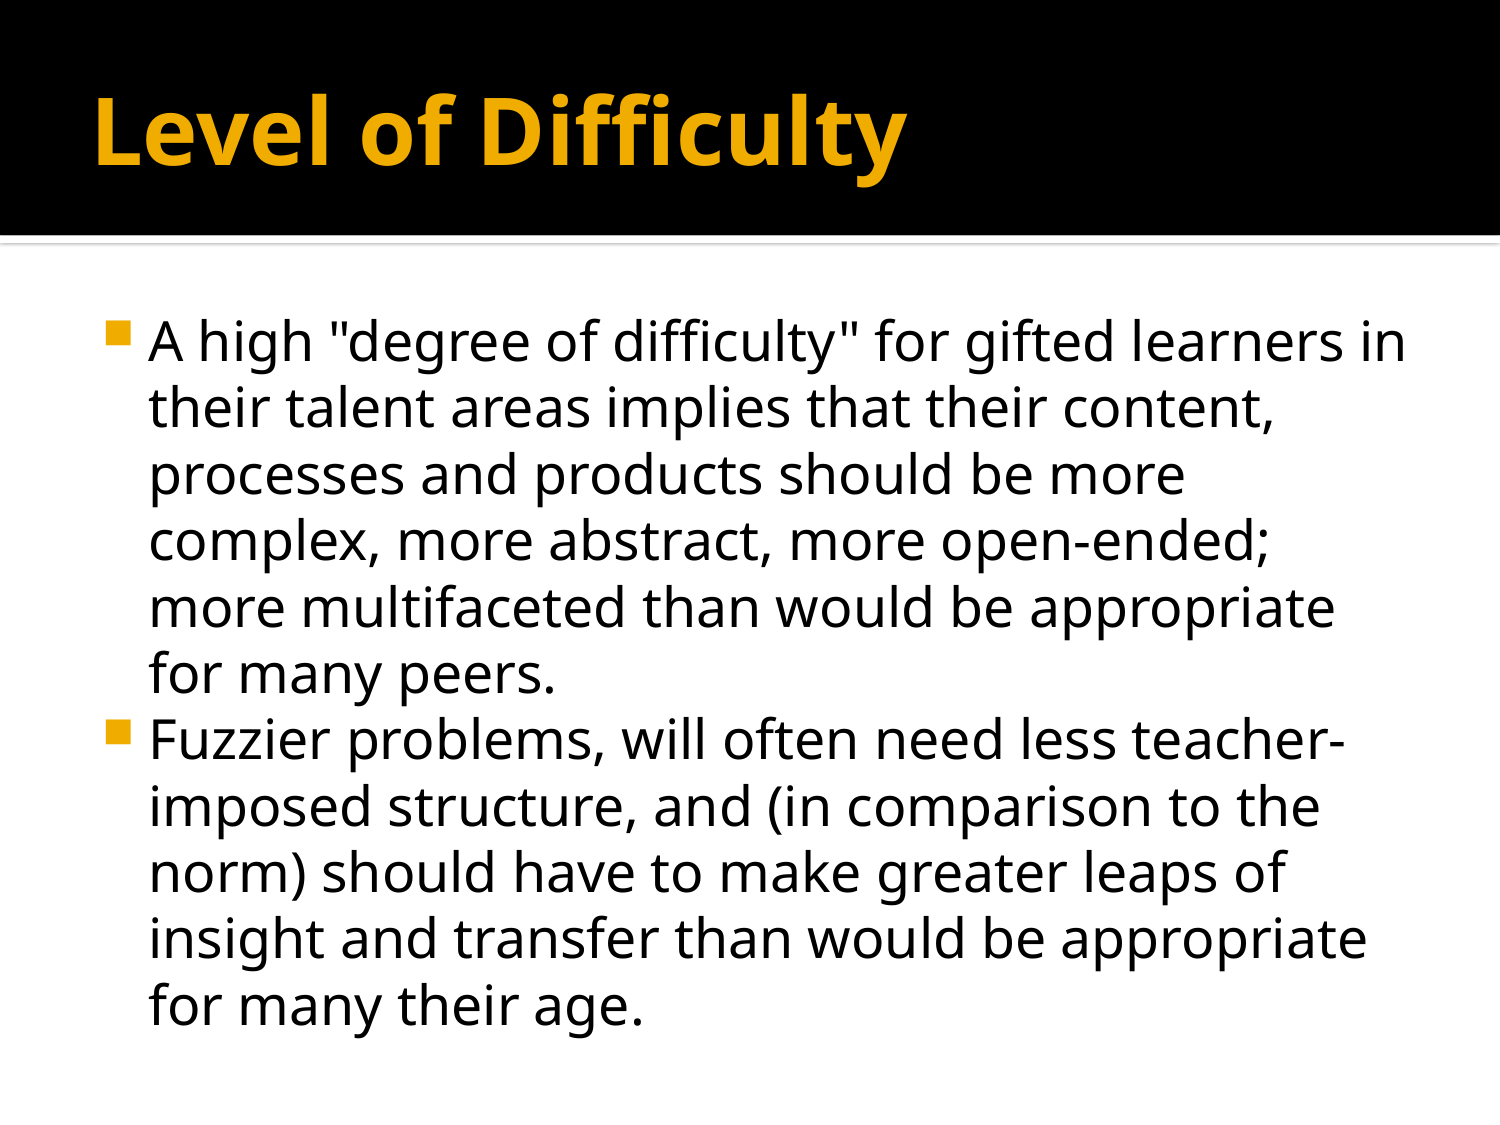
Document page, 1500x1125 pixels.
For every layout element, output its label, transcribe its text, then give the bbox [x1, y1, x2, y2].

list A high "degree of difficulty" for gifted learners in their talent areas implies that their content, processes and products should be more complex, more abstract, more open-ended; more multifaceted than would be appropriate for many peers. Fuzzier problems, will often need less teacher-imposed structure, and (in comparison to the norm) should have to make greater leaps of insight and transfer than would be appropriate for many their age. [75, 291, 1425, 1050]
title Level of Difficulty [75, 25, 1425, 231]
